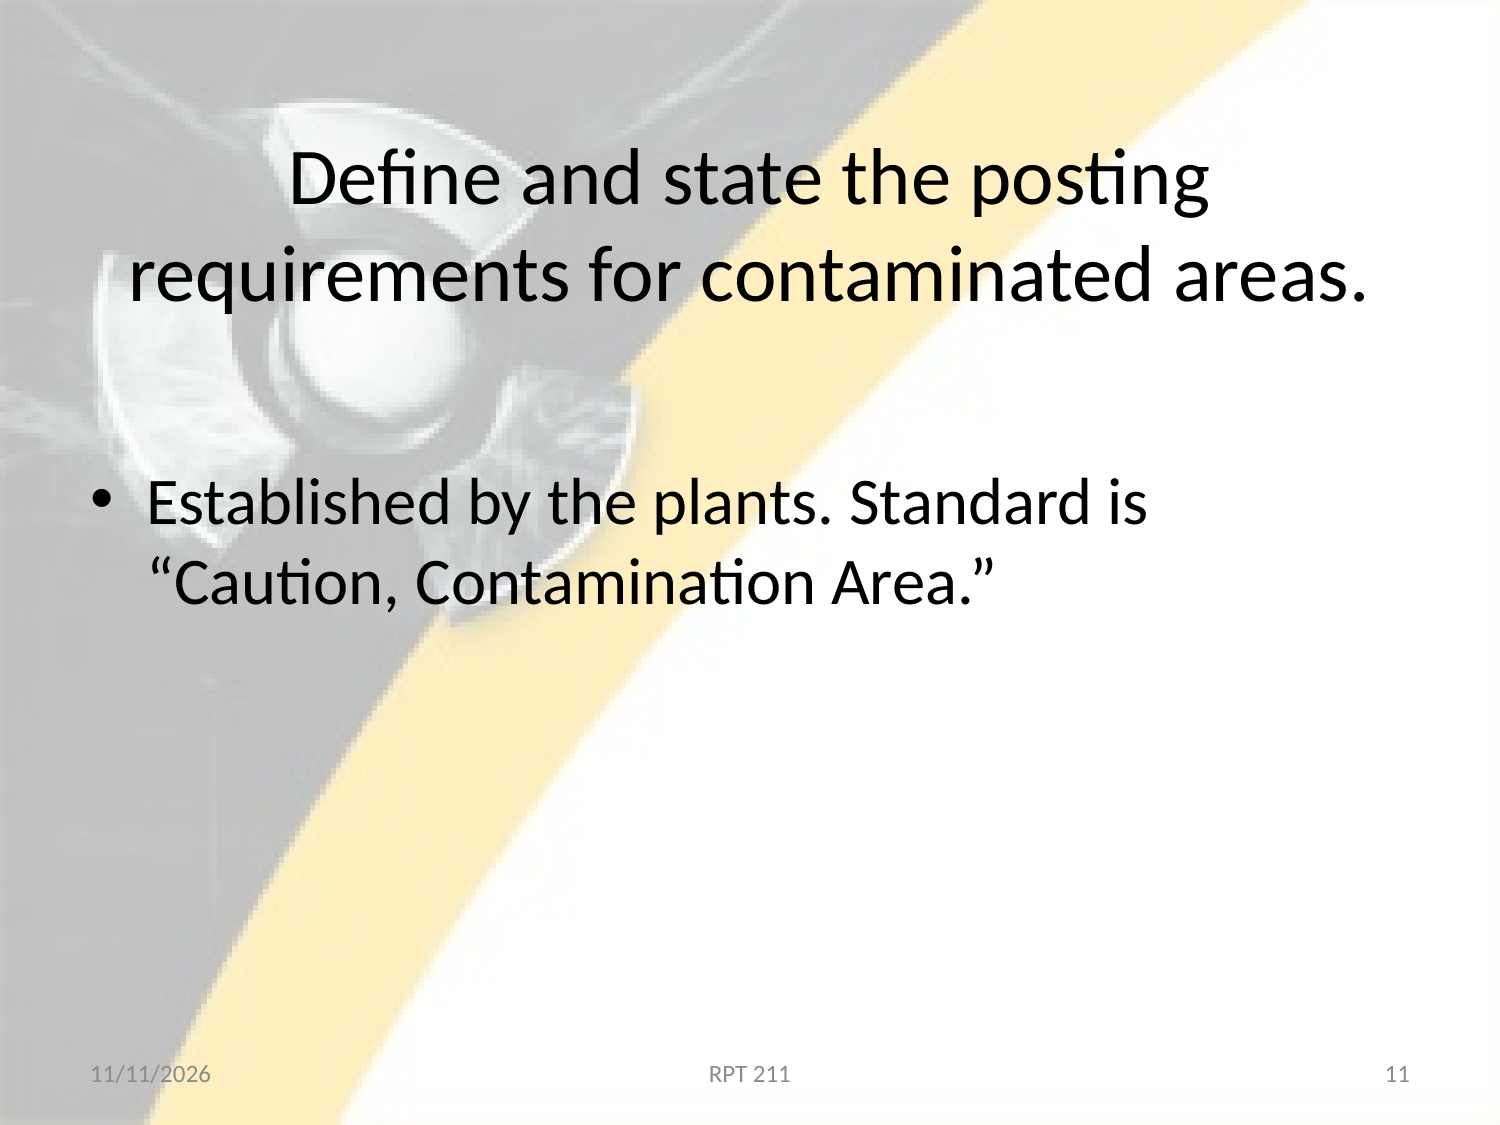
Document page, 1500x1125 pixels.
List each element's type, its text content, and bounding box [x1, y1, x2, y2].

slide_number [75, 1042, 425, 1103]
title Define and state the posting requirements for contaminated areas. [75, 87, 1425, 450]
list Established by the plants. Standard is “Caution, Contamination Area.” [75, 450, 1425, 986]
footer RPT 211 [512, 1042, 988, 1103]
slide_number 11 [1074, 1042, 1425, 1103]
